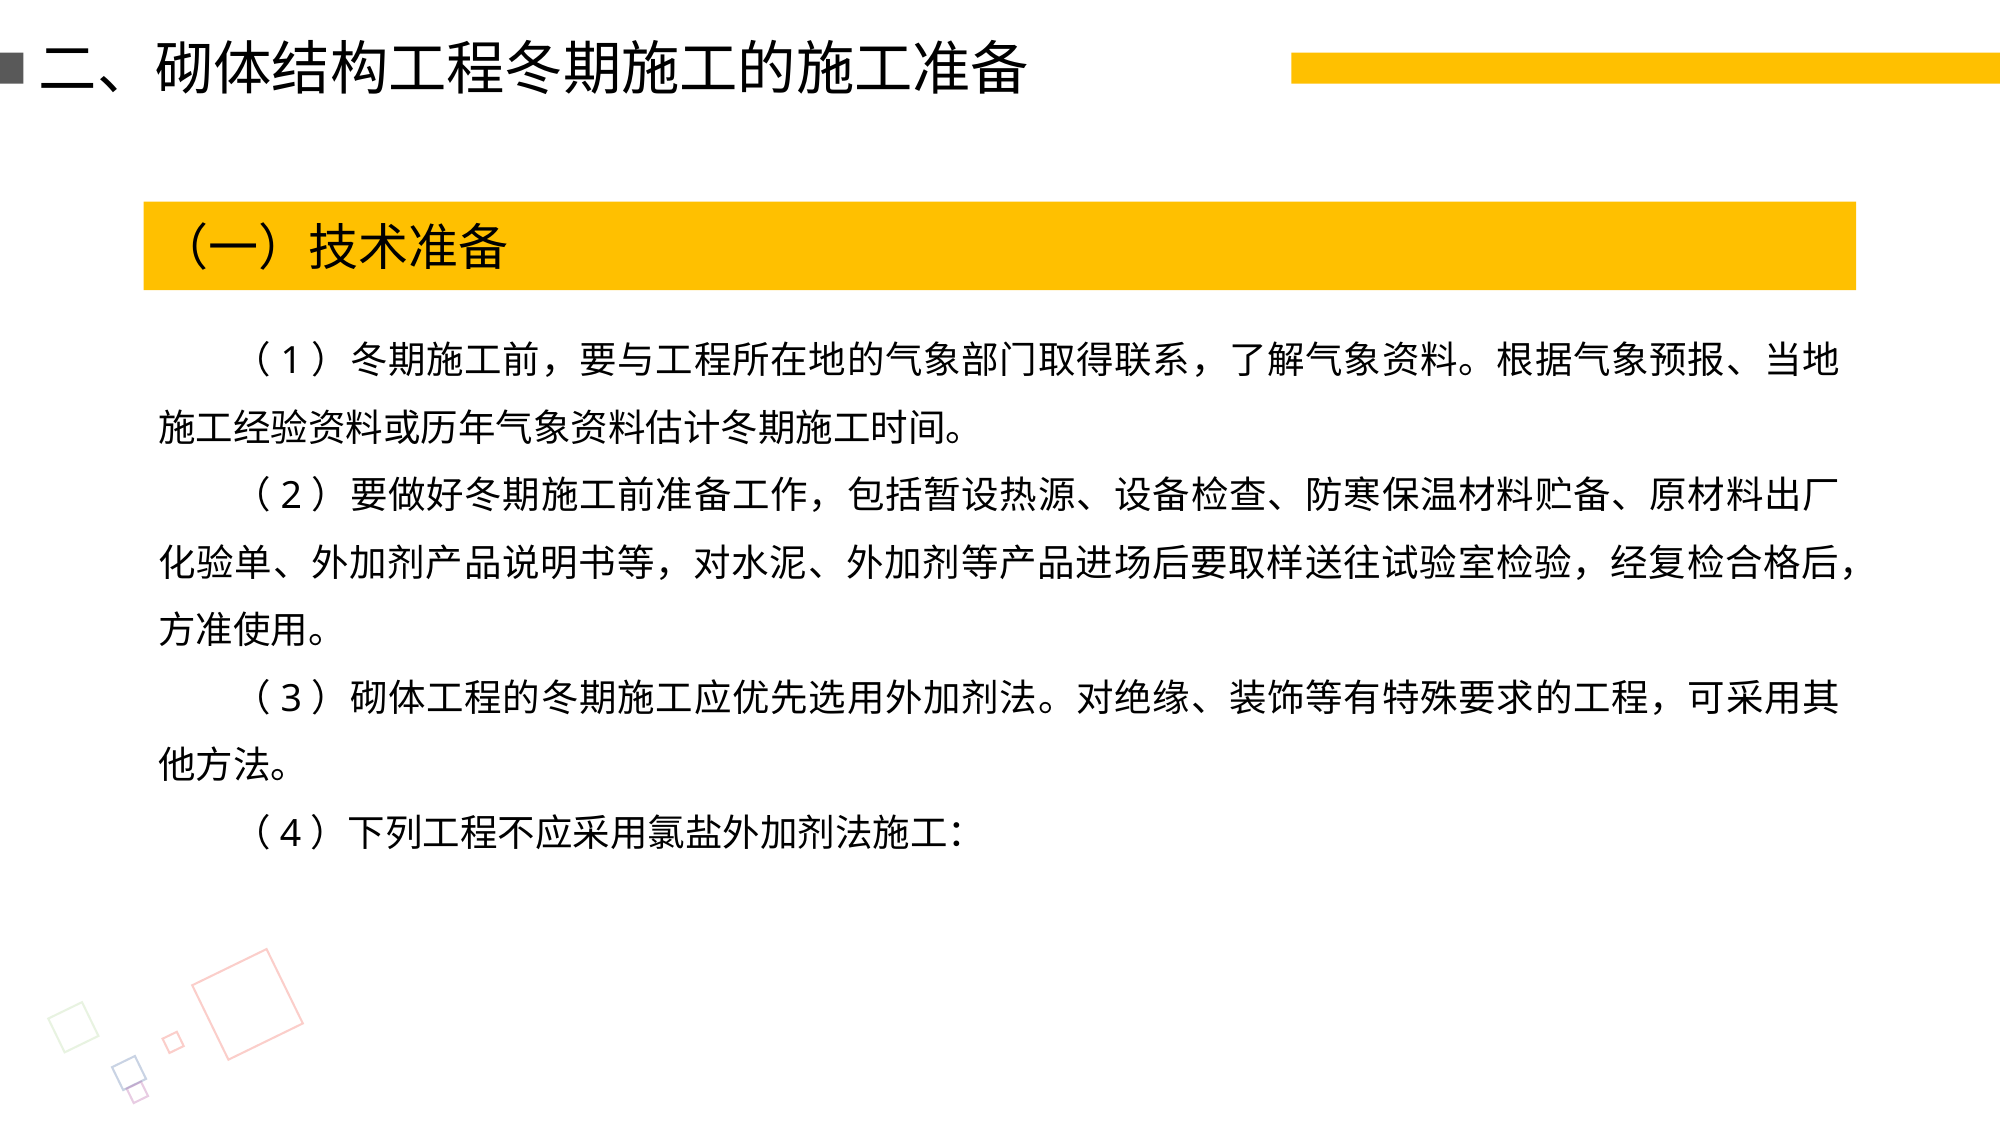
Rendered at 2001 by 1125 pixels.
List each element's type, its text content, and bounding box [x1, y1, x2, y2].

text_box [46, 1000, 100, 1054]
text_box [161, 1030, 186, 1055]
text_box （1）冬期施工前，要与工程所在地的气象部门取得联系，了解气象资料。根据气象预报、当地施工经验资料或历年气象资料估计冬期施工时间。 （2）要做好冬期施工前准备工作，包括暂设热源、设备检查、防寒保温材料贮备、原材料出厂化验单、外加剂产品说明书等，对水泥、外加剂等产品进场后要取样送往试验室检验，经复检合格后，方准使用。 （3）砌体工程的冬期施工应优先选用外加剂法。对绝缘、装饰等有特殊要求的工程，可采用其他方法。 （4）下列工程不应采用氯盐外加剂法施工： [143, 306, 1857, 861]
text_box 二、砌体结构工程冬期施工的施工准备 [24, 23, 1045, 109]
text_box [125, 1080, 150, 1105]
text_box [110, 1054, 148, 1092]
text_box [190, 947, 305, 1062]
text_box （一）技术准备 [143, 201, 1857, 291]
